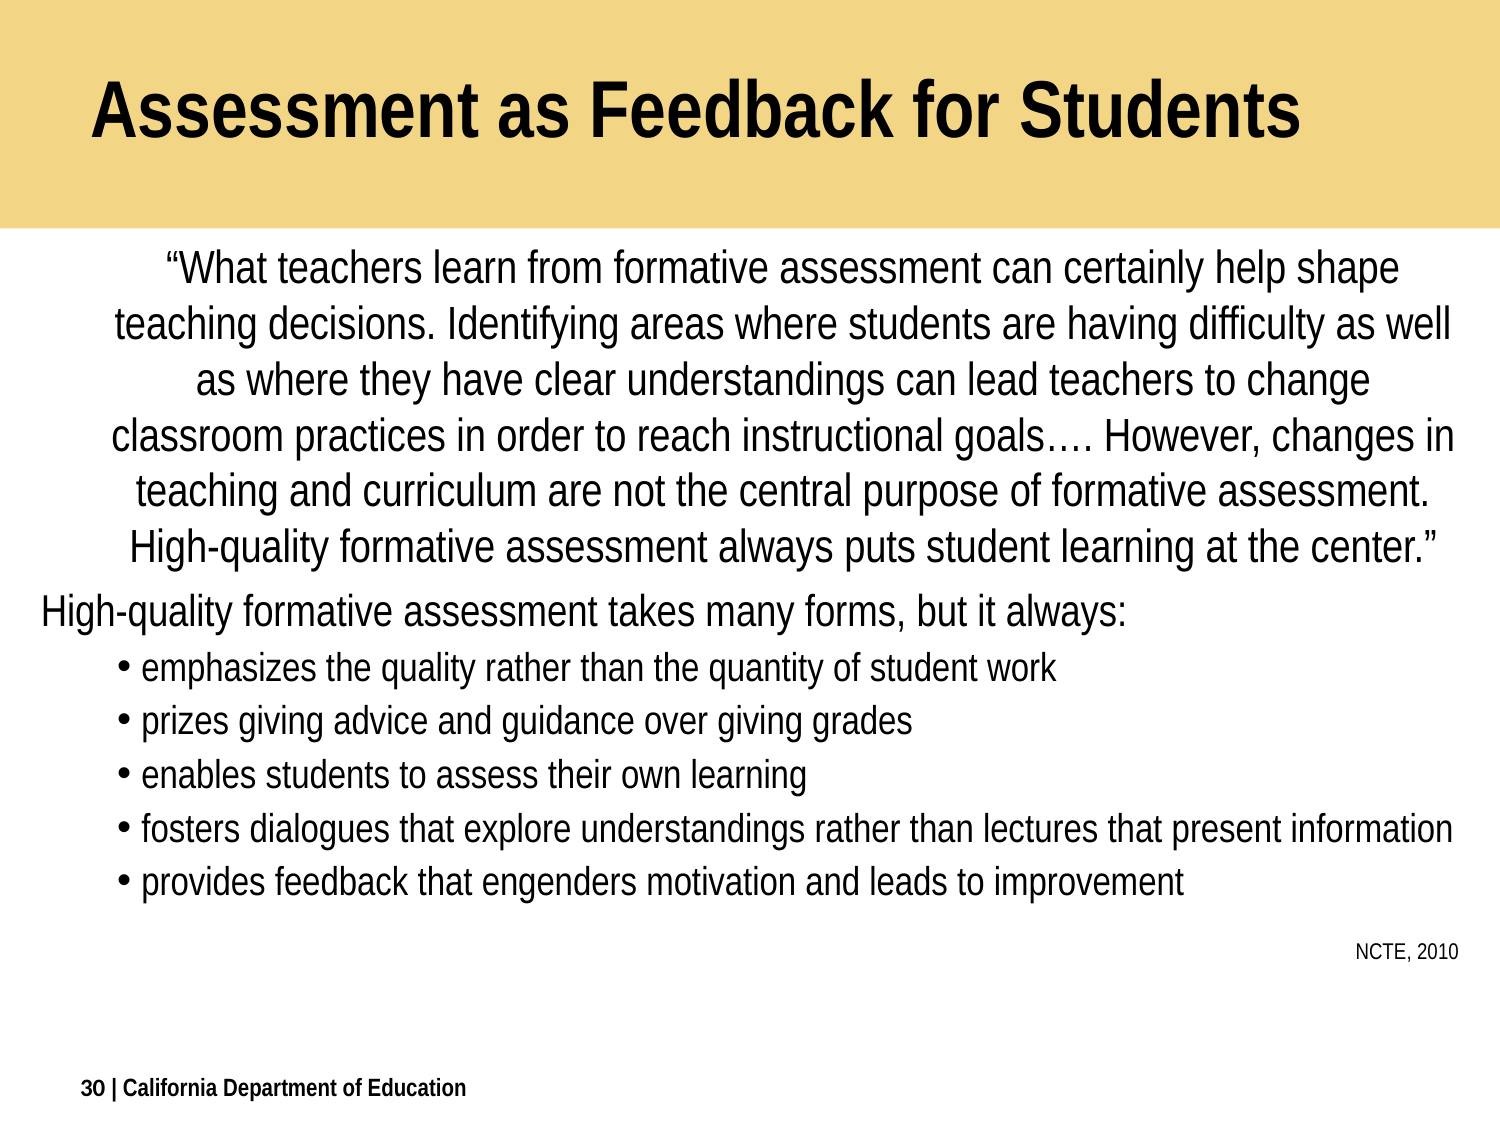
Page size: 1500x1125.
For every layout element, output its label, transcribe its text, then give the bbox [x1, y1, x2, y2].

footer | California Department of Education [121, 1064, 699, 1124]
title Assessment as Feedback for Students [75, 11, 1425, 200]
slide_number 30 [55, 1064, 121, 1124]
list “What teachers learn from formative assessment can certainly help shape teaching decisions. Identifying areas where students are having difficulty as well as where they have clear understandings can lead teachers to change classroom practices in order to reach instructional goals…. However, changes in teaching and curriculum are not the central purpose of formative assessment. High-quality formative assessment always puts student learning at the center.” High-quality formative assessment takes many forms, but it always: emphasizes the quality rather than the quantity of student work prizes giving advice and guidance over giving grades enables students to assess their own learning fosters dialogues that explore understandings rather than lectures that present information provides feedback that engenders motivation and leads to improvement NCTE, 2010 [25, 230, 1475, 1065]
